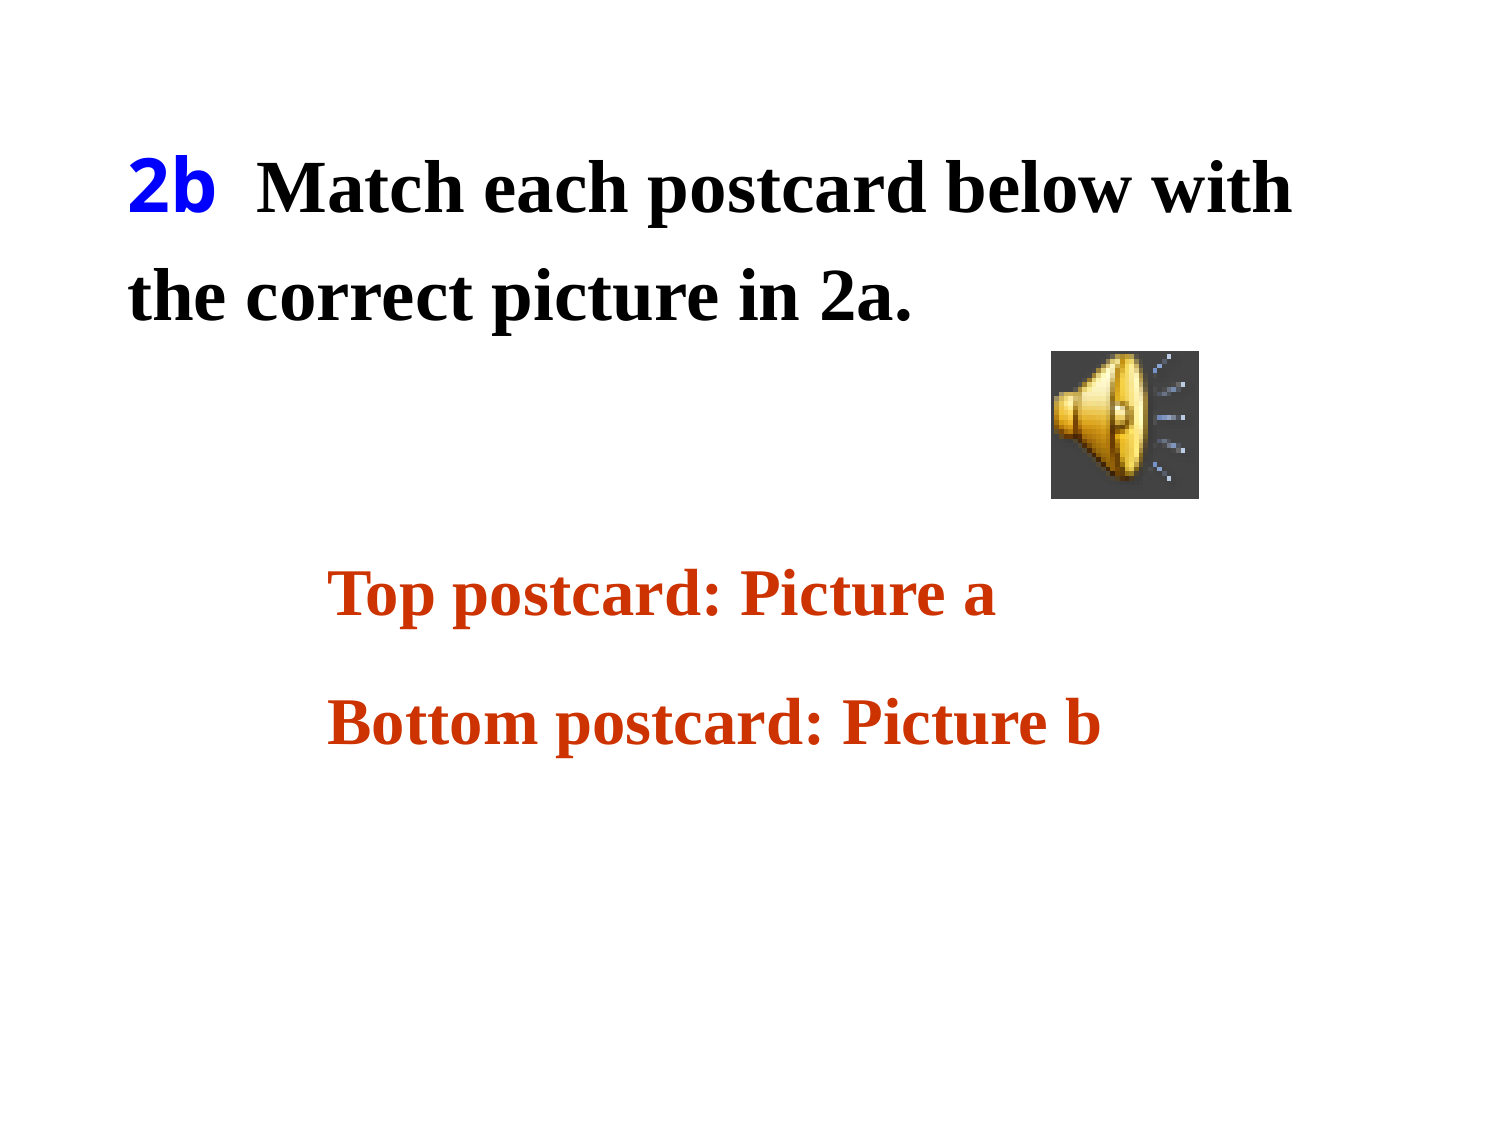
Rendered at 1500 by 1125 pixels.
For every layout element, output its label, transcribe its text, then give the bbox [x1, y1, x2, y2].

text_box Top postcard: Picture a Bottom postcard: Picture b [312, 524, 1188, 765]
picture [1049, 349, 1201, 501]
text_box 2b Match each postcard below with the correct picture in 2a. [112, 112, 1375, 344]
